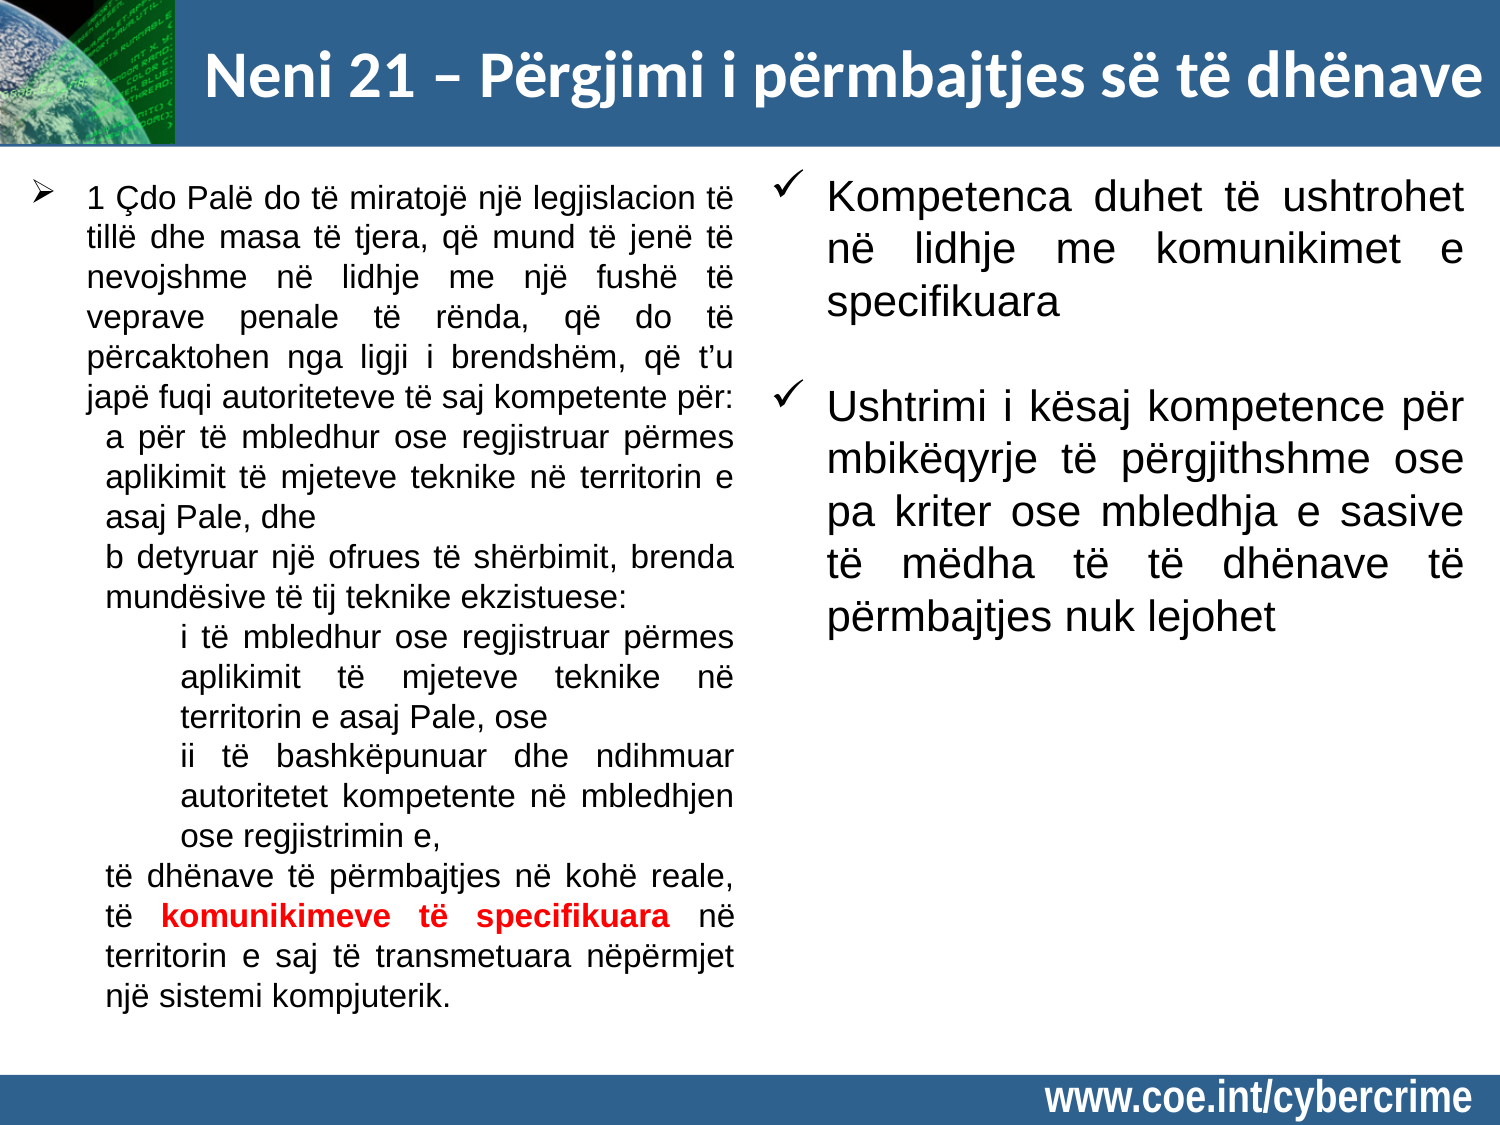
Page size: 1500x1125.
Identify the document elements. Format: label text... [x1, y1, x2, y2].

text_box [0, 1073, 1030, 1125]
text_box www.coe.int/cybercrime [1030, 1059, 1500, 1125]
picture [0, 0, 175, 144]
text_box 1 Çdo Palë do të miratojë një legjislacion të tillë dhe masa të tjera, që mund të jenë të nevojshme në lidhje me një fushë të veprave penale të rënda, që do të përcaktohen nga ligji i brendshëm, që t’u japë fuqi autoriteteve të saj kompetente për: a për të mbledhur ose regjistruar përmes aplikimit të mjeteve teknike në territorin e asaj Pale, dhe b detyruar një ofrues të shërbimit, brenda mundësive të tij teknike ekzistuese: i të mbledhur ose regjistruar përmes aplikimit të mjeteve teknike në territorin e asaj Pale, ose ii të bashkëpunuar dhe ndihmuar autoritetet kompetente në mbledhjen ose regjistrimin e, të dhënave të përmbajtjes në kohë reale, të komunikimeve të specifikuara në territorin e saj të transmetuara nëpërmjet një sistemi kompjuterik. [15, 168, 750, 1022]
text_box Kompetenca duhet të ushtrohet në lidhje me komunikimet e specifikuara Ushtrimi i kësaj kompetence për mbikëqyrje të përgjithshme ose pa kriter ose mbledhja e sasive të mëdha të të dhënave të përmbajtjes nuk lejohet [755, 159, 1480, 648]
text_box Neni 21 – Përgjimi i përmbajtjes së të dhënave [177, 0, 1500, 149]
